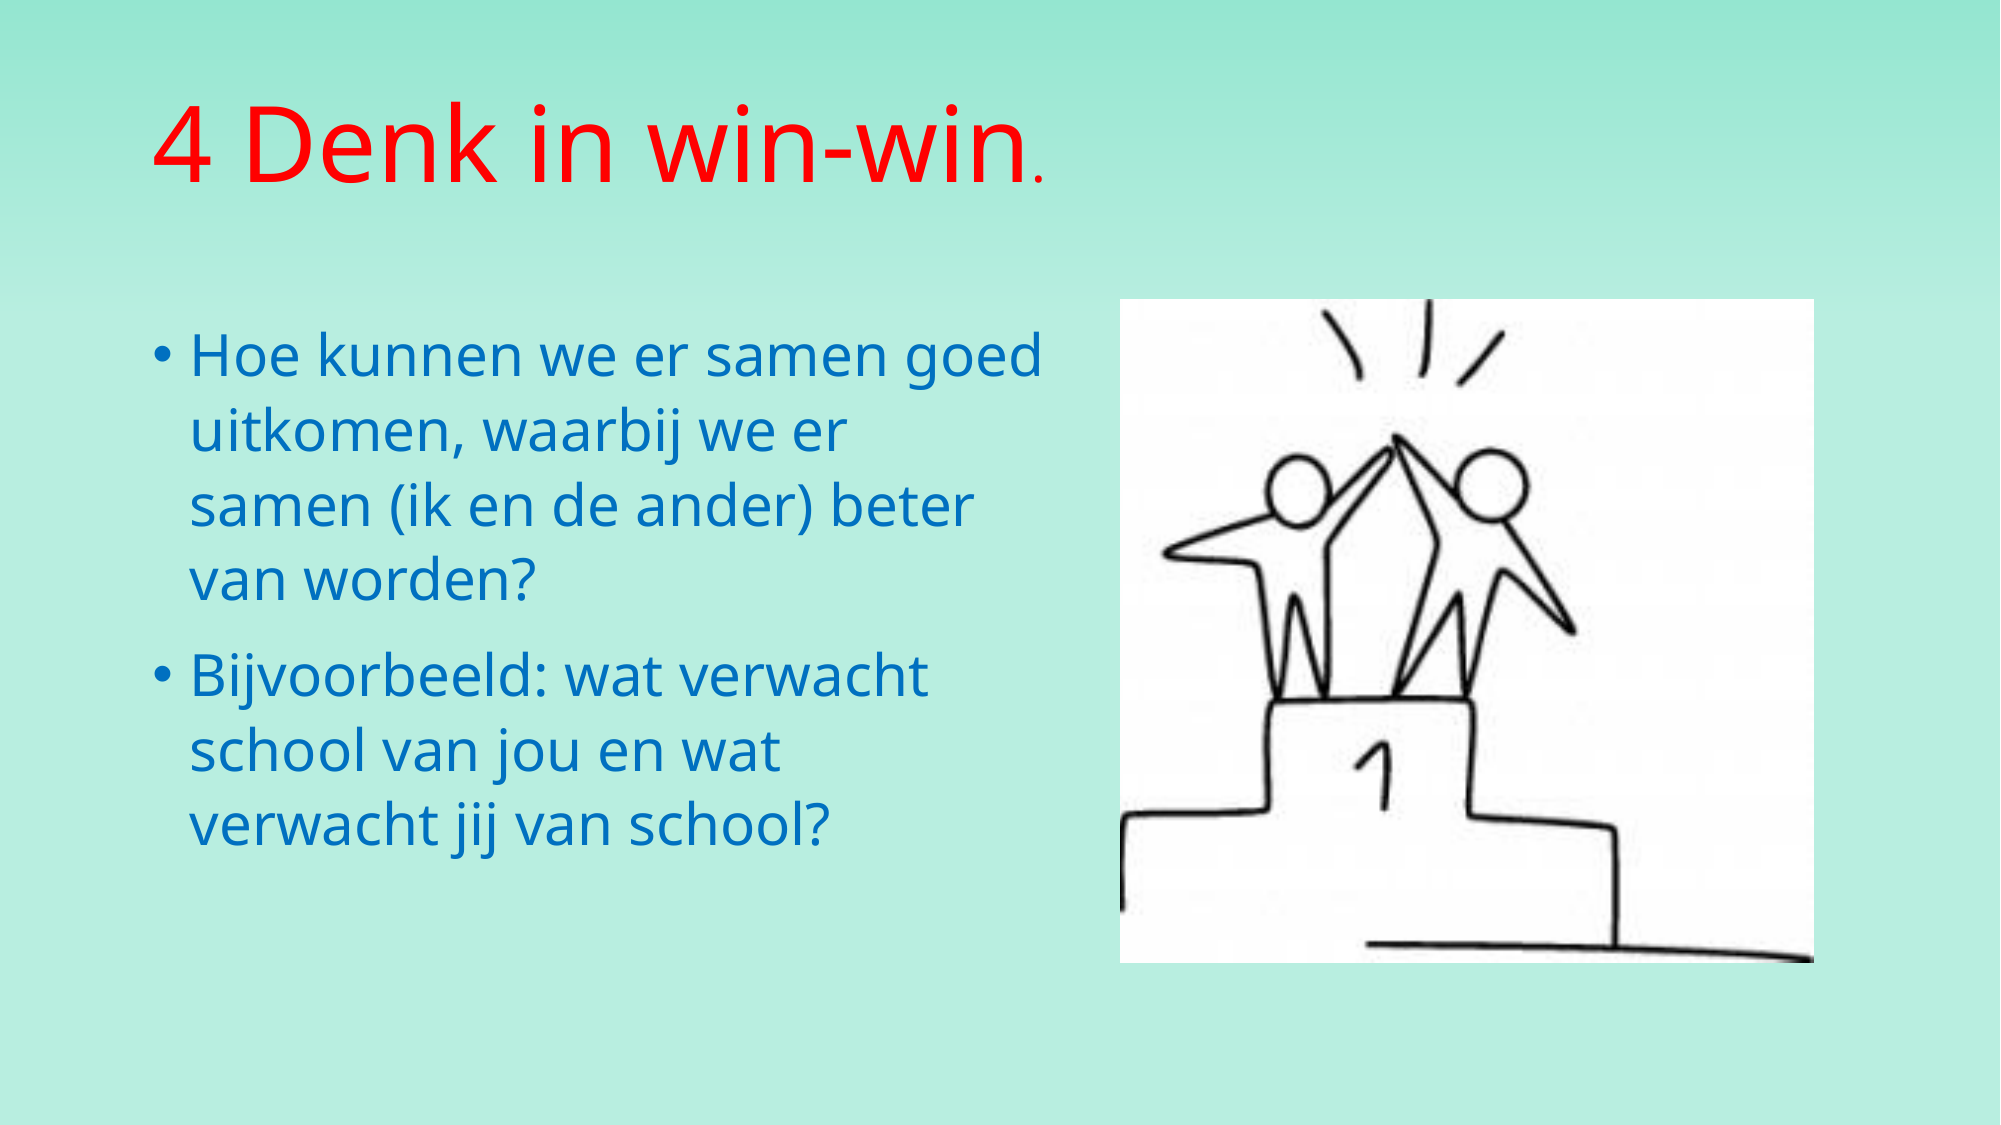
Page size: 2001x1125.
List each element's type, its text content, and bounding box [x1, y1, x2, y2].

picture [1120, 299, 1814, 963]
title 4 Denk in win-win. [137, 59, 1863, 278]
list Hoe kunnen we er samen goed uitkomen, waarbij we er samen (ik en de ander) beter van worden? Bijvoorbeeld: wat verwacht school van jou en wat verwacht jij van school? [137, 306, 1060, 1020]
